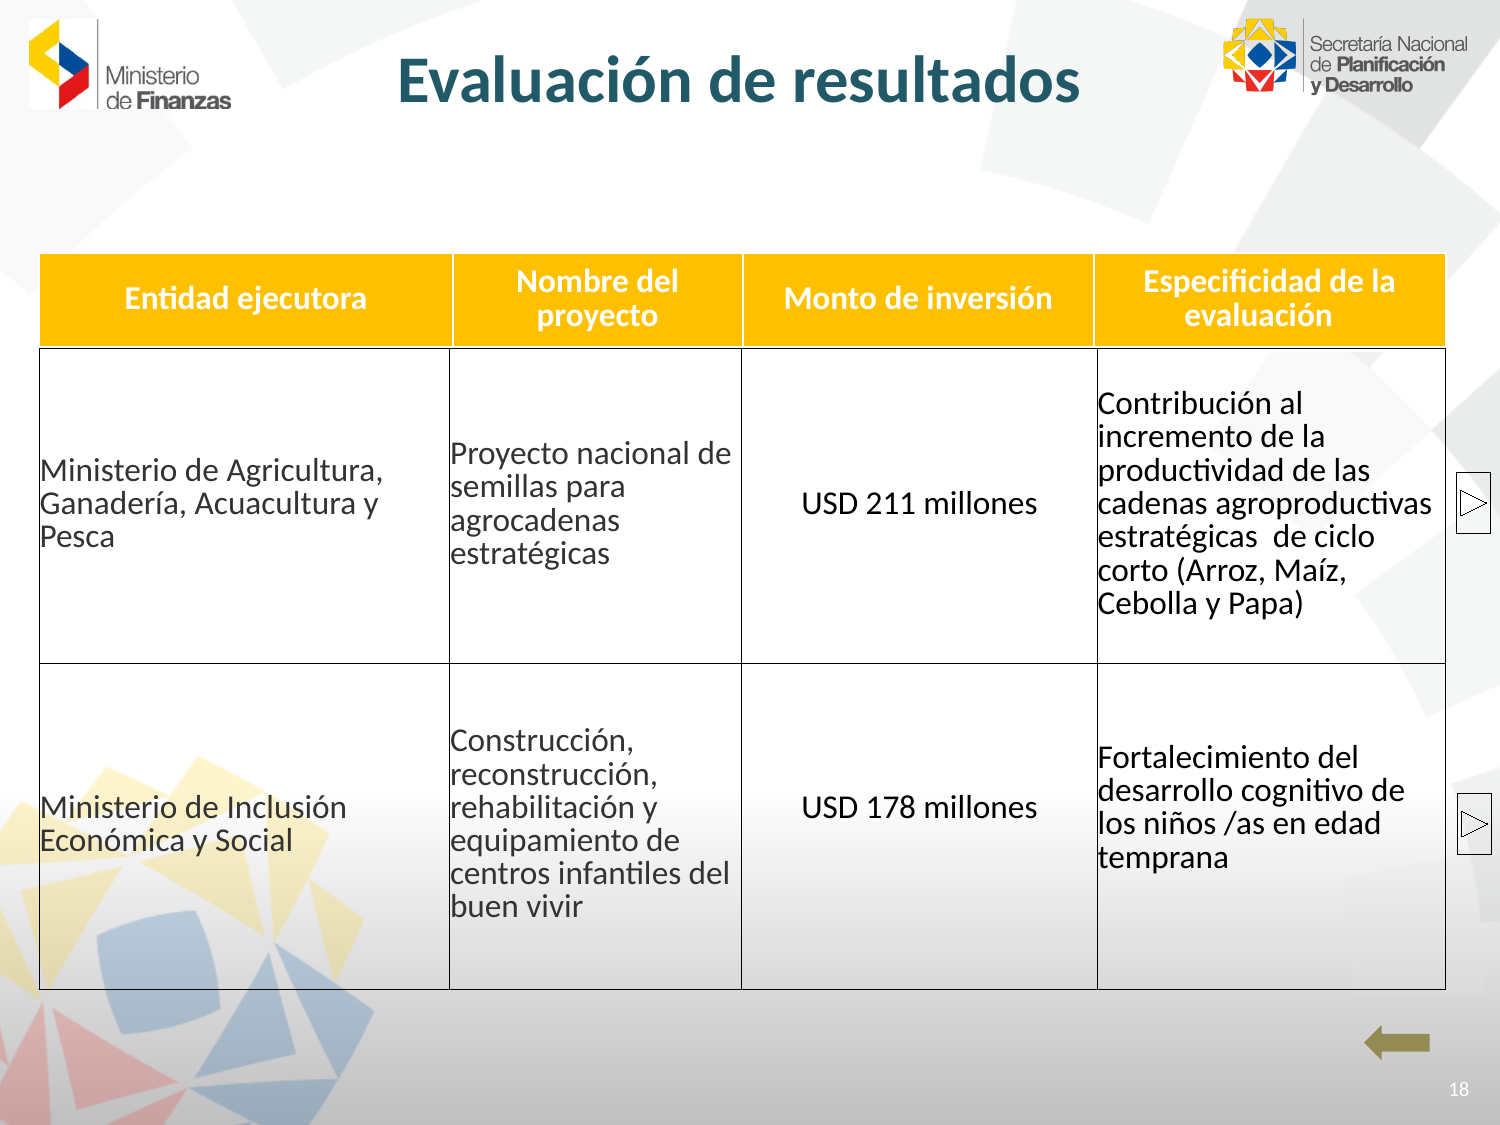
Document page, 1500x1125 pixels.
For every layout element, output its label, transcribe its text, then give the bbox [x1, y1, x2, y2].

title Evaluación de resultados [92, 3, 1388, 168]
table_header Contribución al incremento de la productividad de las cadenas agroproductivas estratégicas de ciclo corto (Arroz, Maíz, Cebolla y Papa) [1098, 349, 1445, 663]
table_header Ministerio de Agricultura, Ganadería, Acuacultura y Pesca [40, 349, 449, 663]
table_cell Fortalecimiento del desarrollo cognitivo de los niños /as en edad temprana [1098, 664, 1445, 989]
table_header USD 211 millones [742, 349, 1097, 663]
table_header Nombre del proyecto [454, 254, 742, 346]
table_cell USD 178 millones [742, 664, 1097, 989]
text_box [1456, 472, 1491, 534]
text_box [1457, 793, 1492, 855]
table_cell Construcción, reconstrucción, rehabilitación y equipamiento de centros infantiles del buen vivir [450, 664, 741, 989]
slide_number 18 [1417, 1065, 1500, 1112]
table_header Monto de inversión [744, 254, 1093, 346]
picture [0, 0, 1500, 1125]
text_box [1363, 1024, 1430, 1061]
table_cell Ministerio de Inclusión Económica y Social [40, 664, 449, 989]
table_header Especificidad de la evaluación [1095, 254, 1445, 346]
table_header Proyecto nacional de semillas para agrocadenas estratégicas [450, 349, 741, 663]
table_header Entidad ejecutora [40, 254, 452, 346]
